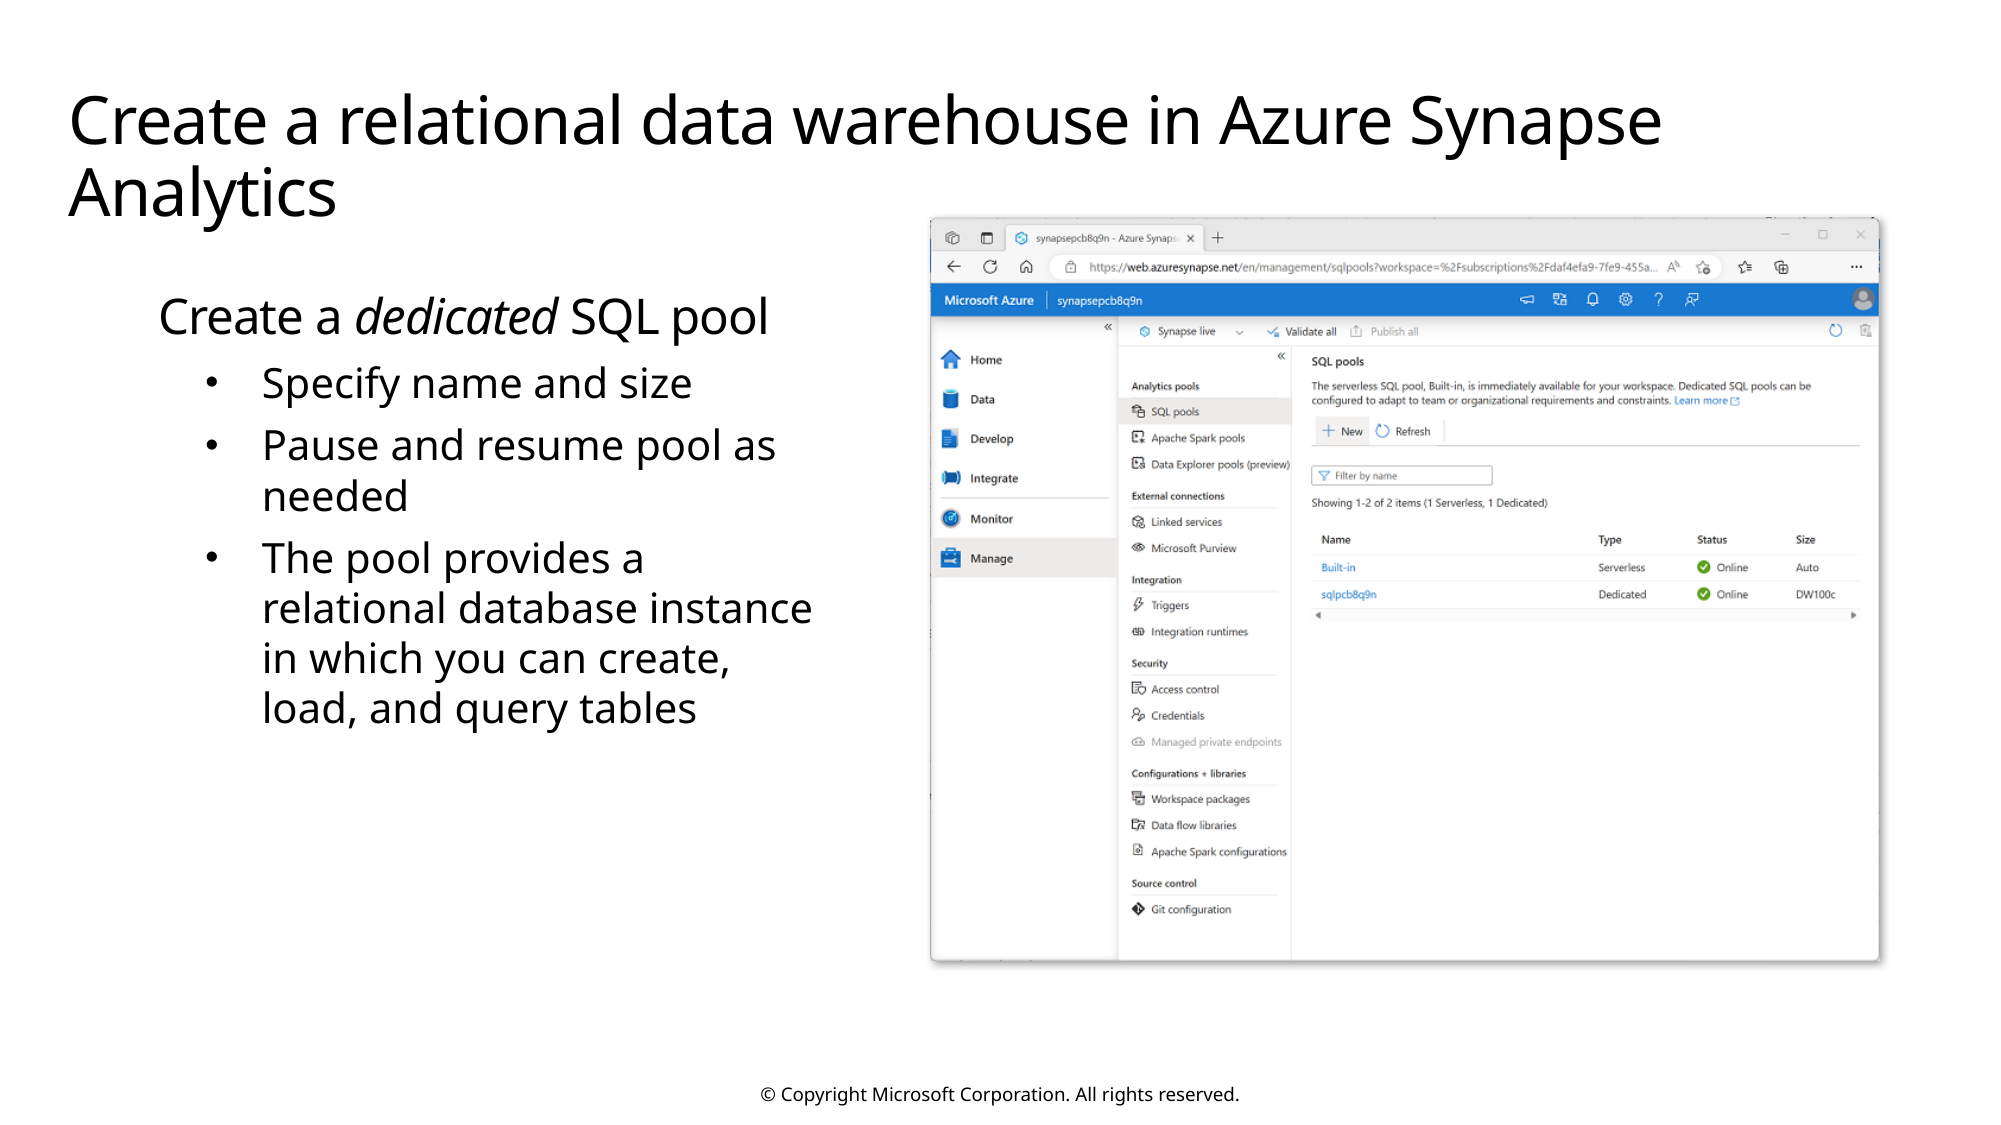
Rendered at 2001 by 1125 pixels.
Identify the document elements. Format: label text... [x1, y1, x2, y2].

title Create a relational data warehouse in Azure Synapse Analytics [68, 72, 1930, 178]
text_box Create a dedicated SQL pool Specify name and size Pause and resume pool as needed The pool provides a relational database instance in which you can create, load, and query tables [143, 277, 834, 901]
picture [929, 217, 1880, 961]
